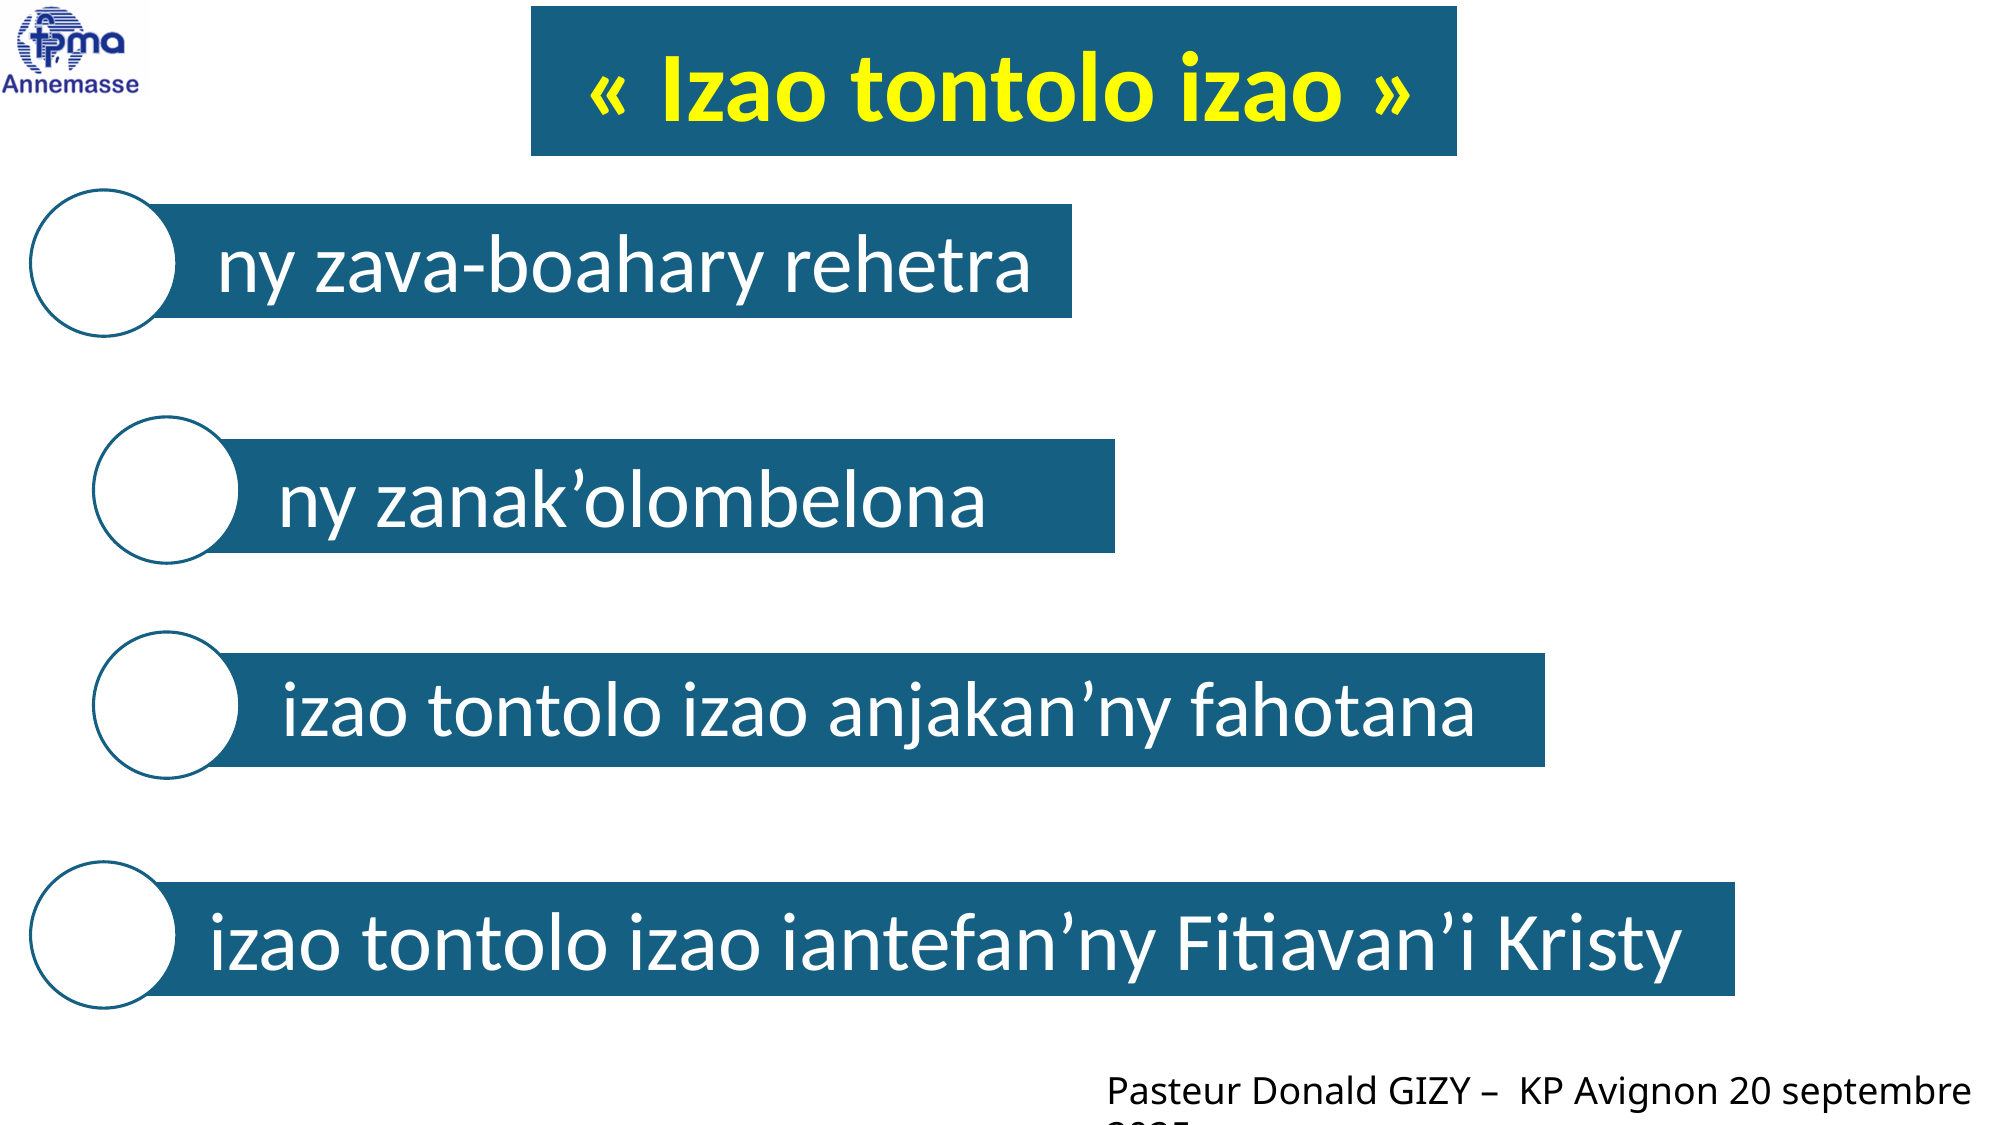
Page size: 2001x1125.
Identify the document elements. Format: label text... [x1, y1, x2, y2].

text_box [115, 880, 1737, 1003]
text_box [28, 860, 155, 1010]
text_box [91, 630, 218, 780]
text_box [122, 202, 1075, 325]
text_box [183, 437, 1117, 560]
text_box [147, 650, 1548, 771]
picture [0, 0, 149, 96]
text_box [91, 415, 220, 565]
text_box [490, 3, 1460, 159]
text_box [28, 188, 147, 338]
text_box Pasteur Donald GIZY – KP Avignon 20 septembre 2025 [1091, 1059, 2000, 1125]
